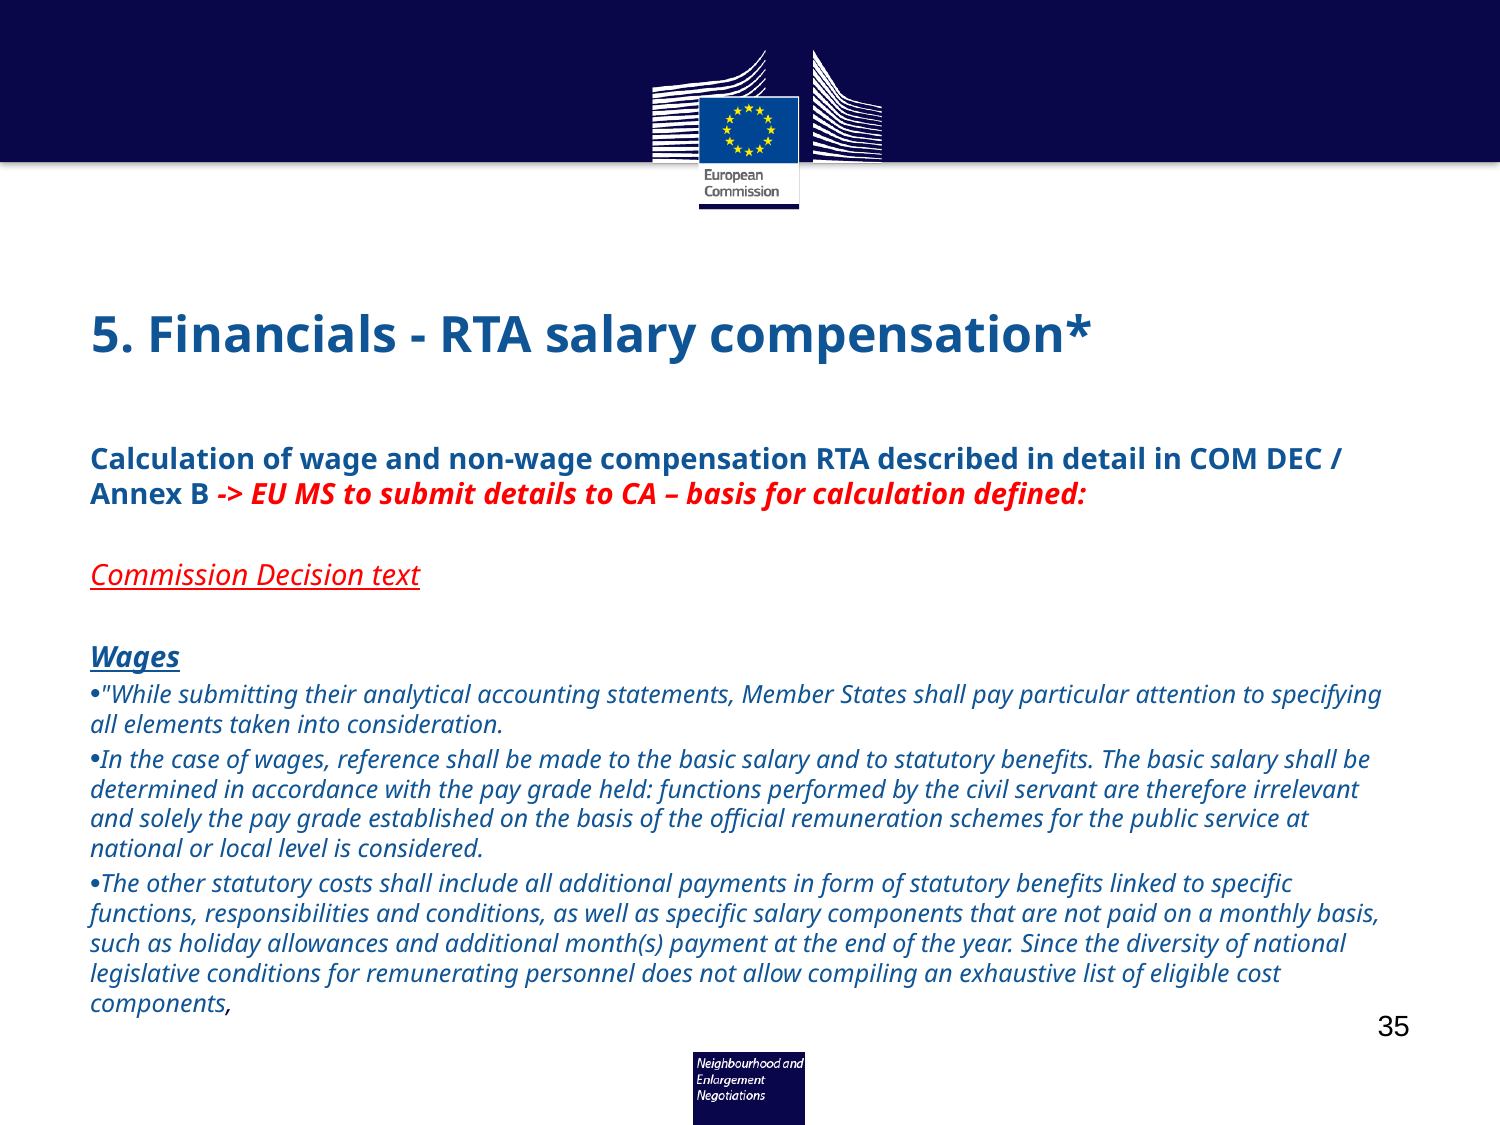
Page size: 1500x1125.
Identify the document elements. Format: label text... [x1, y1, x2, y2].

list Calculation of wage and non-wage compensation RTA described in detail in COM DEC / Annex B -> EU MS to submit details to CA – basis for calculation defined: Commission Decision text Wages "While submitting their analytical accounting statements, Member States shall pay particular attention to specifying all elements taken into consideration. In the case of wages, reference shall be made to the basic salary and to statutory benefits. The basic salary shall be determined in accordance with the pay grade held: functions performed by the civil servant are therefore irrelevant and solely the pay grade established on the basis of the official remuneration schemes for the public service at national or local level is considered. The other statutory costs shall include all additional payments in form of statutory benefits linked to specific functions, responsibilities and conditions, as well as specific salary components that are not paid on a monthly basis, such as holiday allowances and additional month(s) payment at the end of the year. Since the diversity of national legislative conditions for remunerating personnel does not allow compiling an exhaustive list of eligible cost components, [74, 432, 1426, 988]
title 5. Financials - RTA salary compensation* [76, 255, 1428, 410]
picture [693, 1052, 805, 1125]
slide_number 35 [1074, 999, 1426, 1078]
picture [615, 50, 882, 255]
